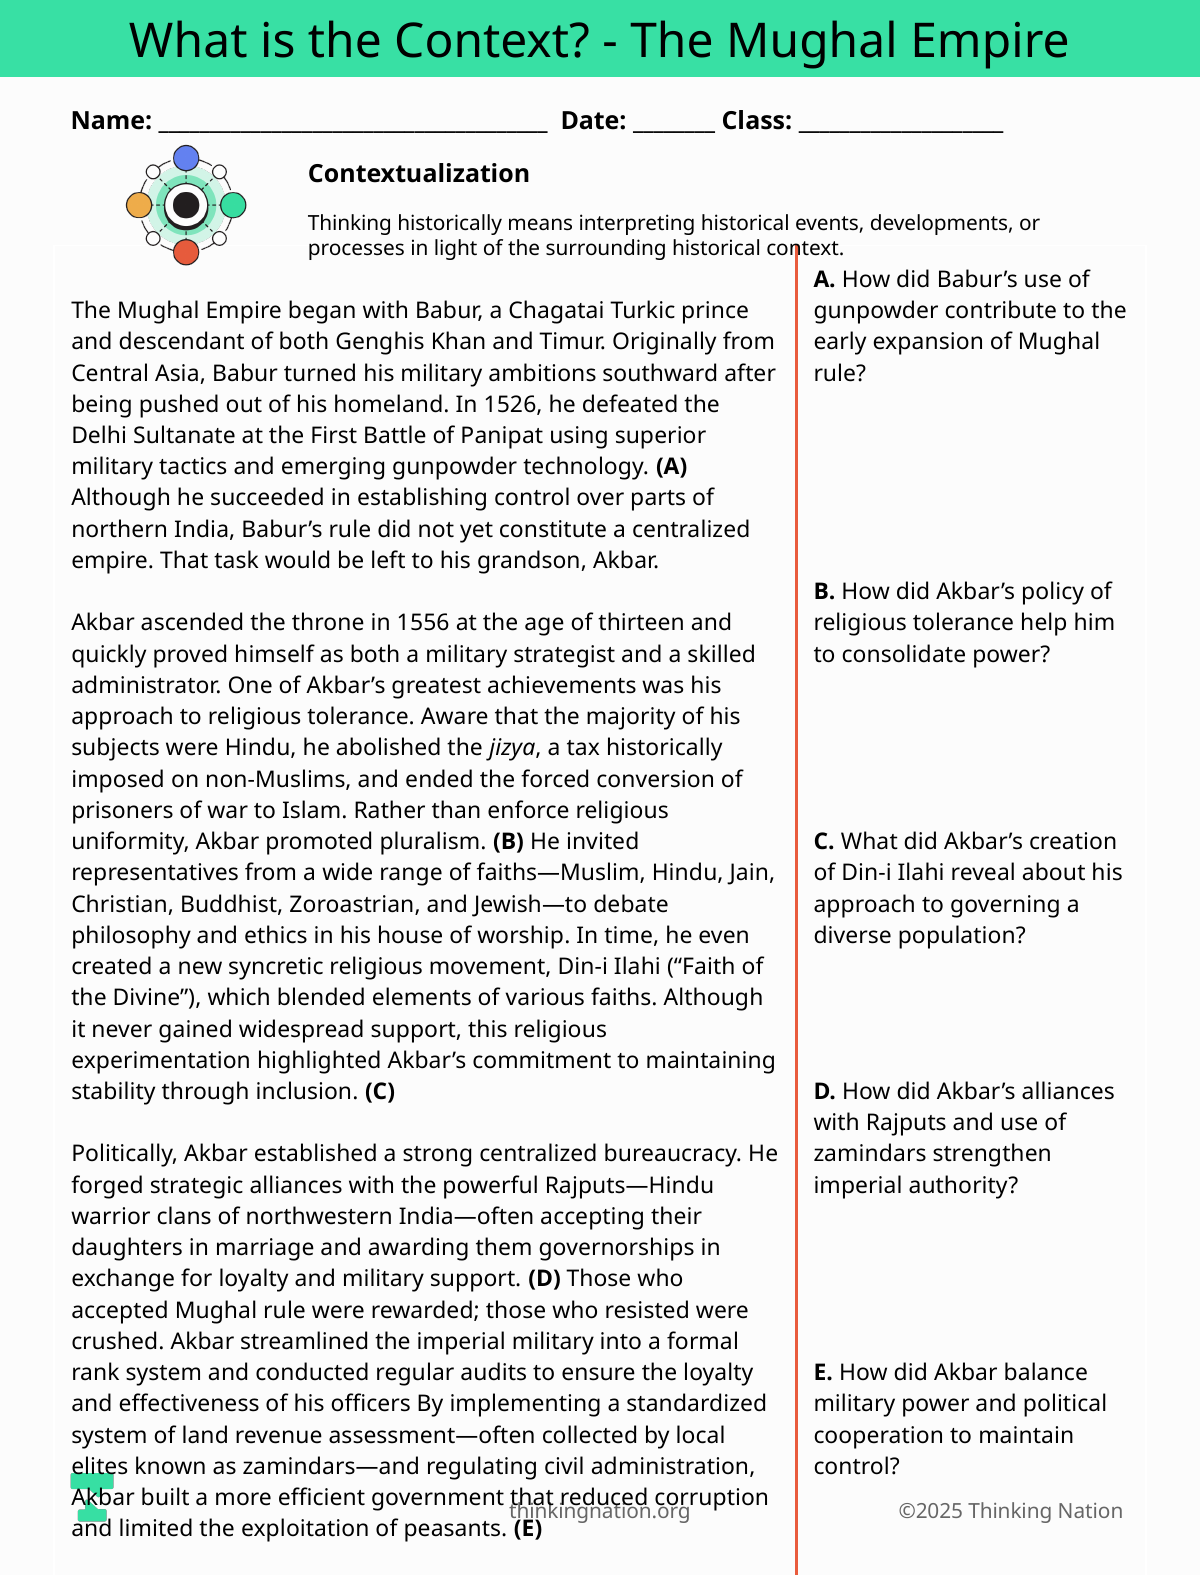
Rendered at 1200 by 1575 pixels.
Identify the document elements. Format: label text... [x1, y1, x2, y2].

text_box What is the Context? - The Mughal Empire [0, 0, 1200, 77]
text_box Name: ______________________________________ Date: ________ Class: ____________________ [55, 89, 1200, 149]
table_header The Mughal Empire began with Babur, a Chagatai Turkic prince and descendant of both Genghis Khan and Timur. Originally from Central Asia, Babur turned his military ambitions southward after being pushed out of his homeland. In 1526, he defeated the Delhi Sultanate at the First Battle of Panipat using superior military tactics and emerging gunpowder technology. (A) Although he succeeded in establishing control over parts of northern India, Babur’s rule did not yet constitute a centralized empire. That task would be left to his grandson, Akbar. Akbar ascended the throne in 1556 at the age of thirteen and quickly proved himself as both a military strategist and a skilled administrator. One of Akbar’s greatest achievements was his approach to religious tolerance. Aware that the majority of his subjects were Hindu, he abolished the jizya, a tax historically imposed on non-Muslims, and ended the forced conversion of prisoners of war to Islam. Rather than enforce religious uniformity, Akbar promoted pluralism. (B) He invited representatives from a wide range of faiths—Muslim, Hindu, Jain, Christian, Buddhist, Zoroastrian, and Jewish—to debate philosophy and ethics in his house of worship. In time, he even created a new syncretic religious movement, Din-i Ilahi (“Faith of the Divine”), which blended elements of various faiths. Although it never gained widespread support, this religious experimentation highlighted Akbar’s commitment to maintaining stability through inclusion. (C) Politically, Akbar established a strong centralized bureaucracy. He forged strategic alliances with the powerful Rajputs—Hindu warrior clans of northwestern India—often accepting their daughters in marriage and awarding them governorships in exchange for loyalty and military support. (D) Those who accepted Mughal rule were rewarded; those who resisted were crushed. Akbar streamlined the imperial military into a formal rank system and conducted regular audits to ensure the loyalty and effectiveness of his officers By implementing a standardized system of land revenue assessment—often collected by local elites known as zamindars—and regulating civil administration, Akbar built a more efficient government that reduced corruption and limited the exploitation of peasants. (E) [55, 246, 795, 1575]
picture [106, 126, 265, 285]
text_box Contextualization Thinking historically means interpreting historical events, developments, or processes in light of the surrounding historical context. [289, 149, 1130, 262]
picture [58, 1463, 126, 1531]
table_header A. How did Babur’s use of gunpowder contribute to the early expansion of Mughal rule? B. How did Akbar’s policy of religious tolerance help him to consolidate power? C. What did Akbar’s creation of Din-i Ilahi reveal about his approach to governing a diverse population? D. How did Akbar’s alliances with Rajputs and use of zamindars strengthen imperial authority? E. How did Akbar balance military power and political cooperation to maintain control? [798, 246, 1145, 1575]
